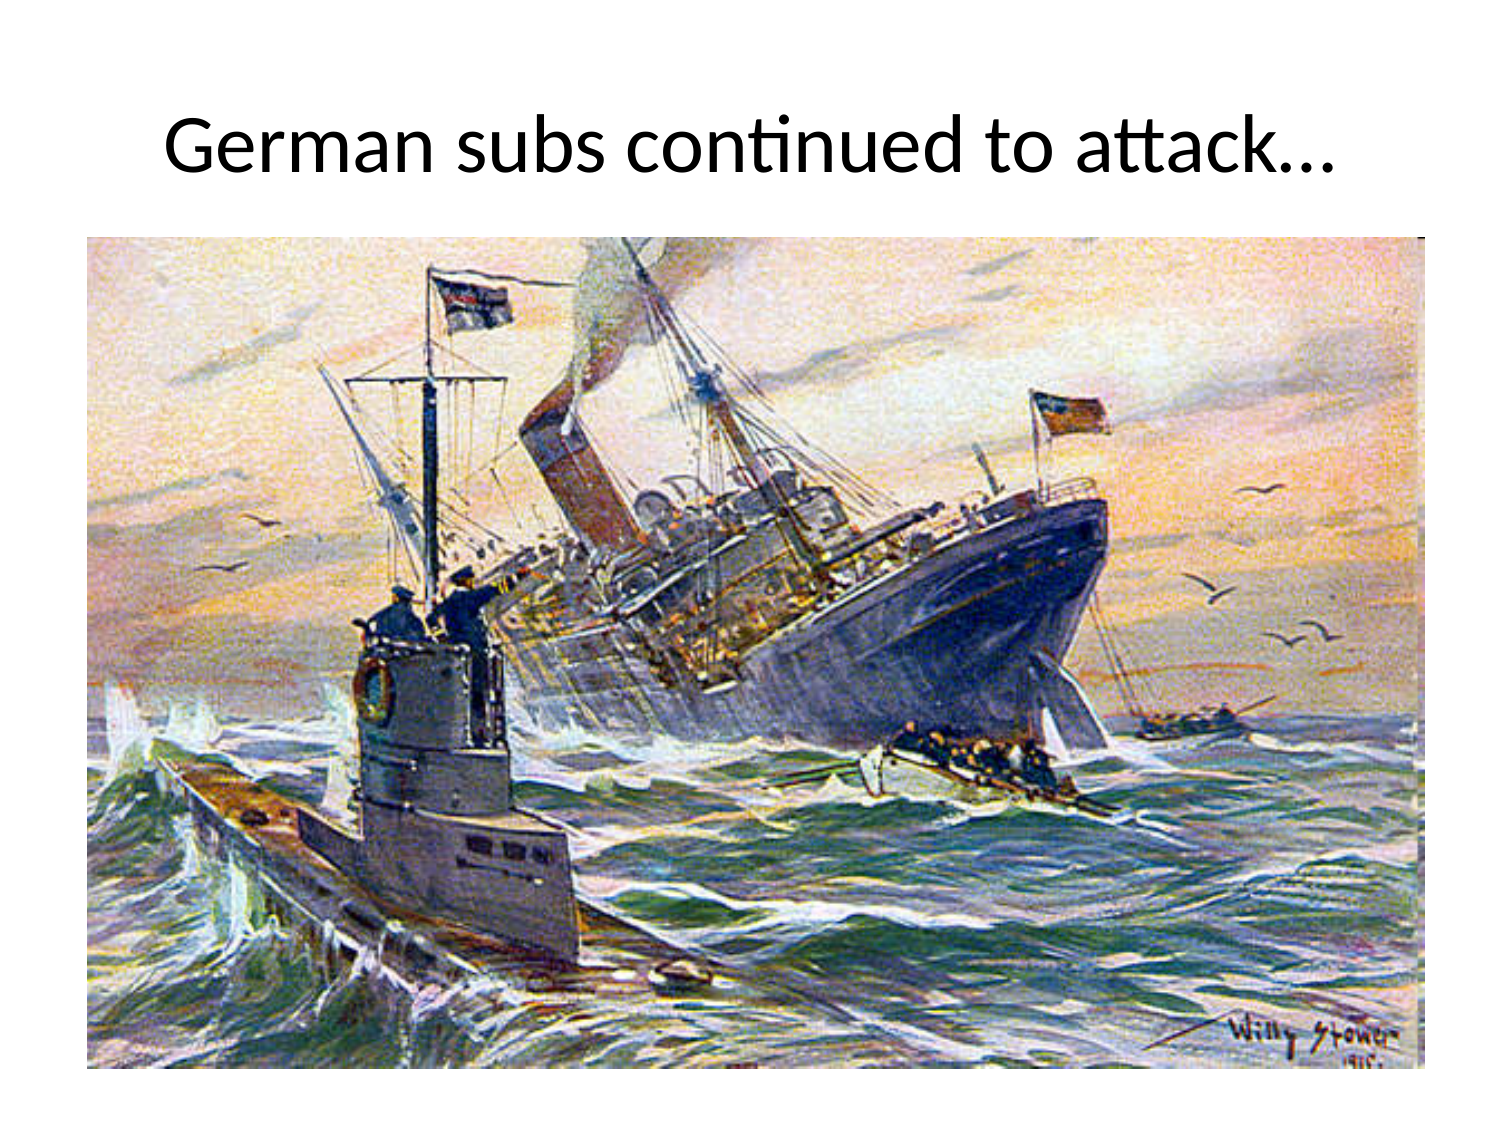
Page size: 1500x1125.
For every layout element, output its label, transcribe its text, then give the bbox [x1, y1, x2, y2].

picture [87, 237, 1426, 1070]
title German subs continued to attack… [75, 45, 1425, 233]
